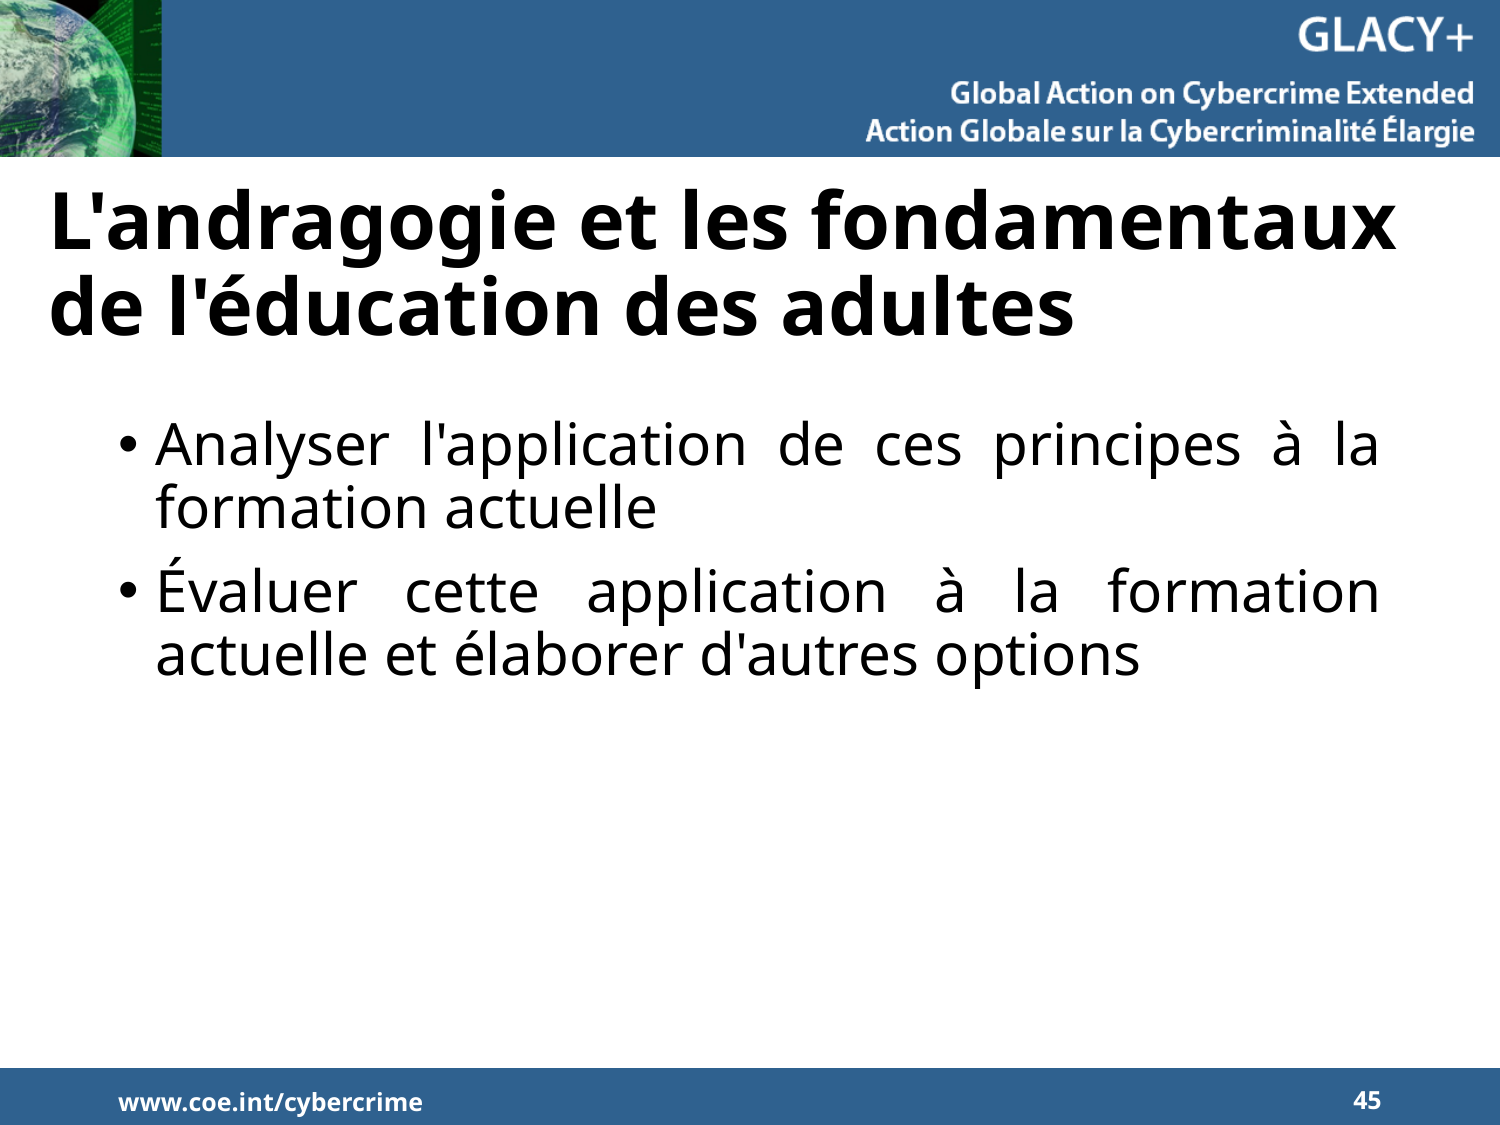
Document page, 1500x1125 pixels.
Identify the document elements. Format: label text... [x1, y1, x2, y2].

slide_number 45 [1059, 1071, 1397, 1125]
title L'andragogie et les fondamentaux de l'éducation des adultes [33, 171, 1470, 363]
list Analyser l'application de ces principes à la formation actuelle Évaluer cette application à la formation actuelle et élaborer d'autres options [103, 407, 1397, 1125]
picture [0, 0, 1500, 157]
slide_number www.coe.int/cybercrime [103, 1071, 491, 1125]
